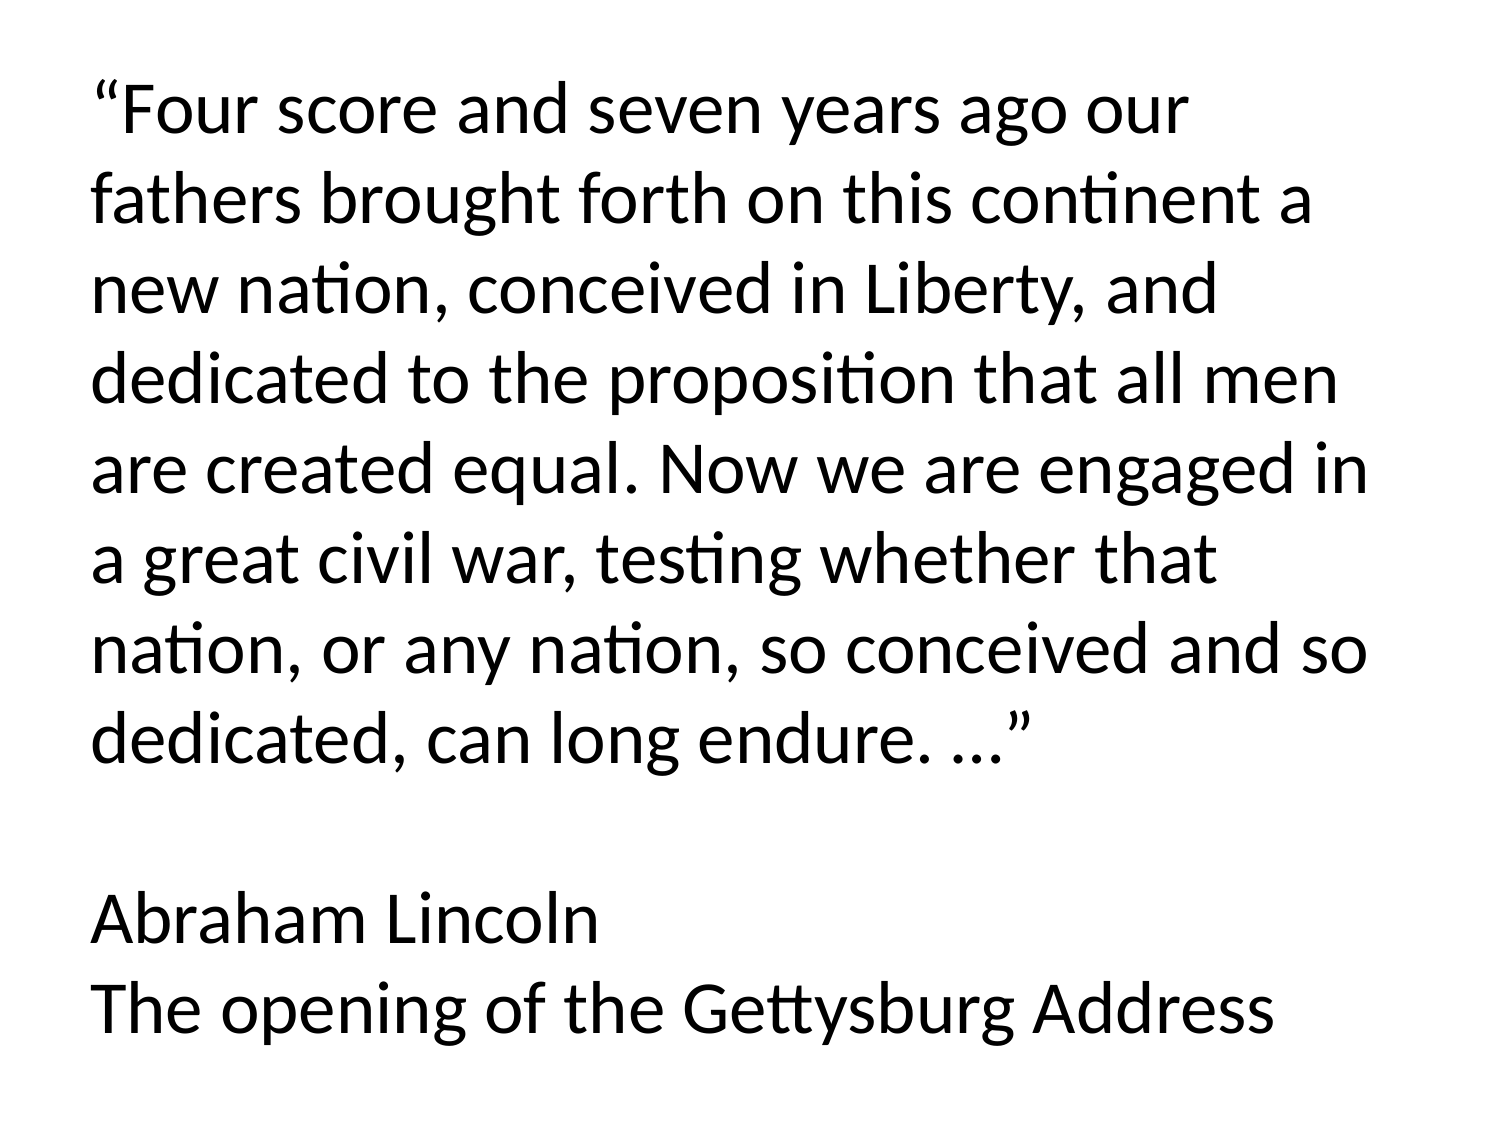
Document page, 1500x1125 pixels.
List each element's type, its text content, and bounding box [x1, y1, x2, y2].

title “Four score and seven years ago our fathers brought forth on this continent a new nation, conceived in Liberty, and dedicated to the proposition that all men are created equal. Now we are engaged in a great civil war, testing whether that nation, or any nation, so conceived and so dedicated, can long endure. …” Abraham Lincoln The opening of the Gettysburg Address [74, 44, 1426, 1063]
